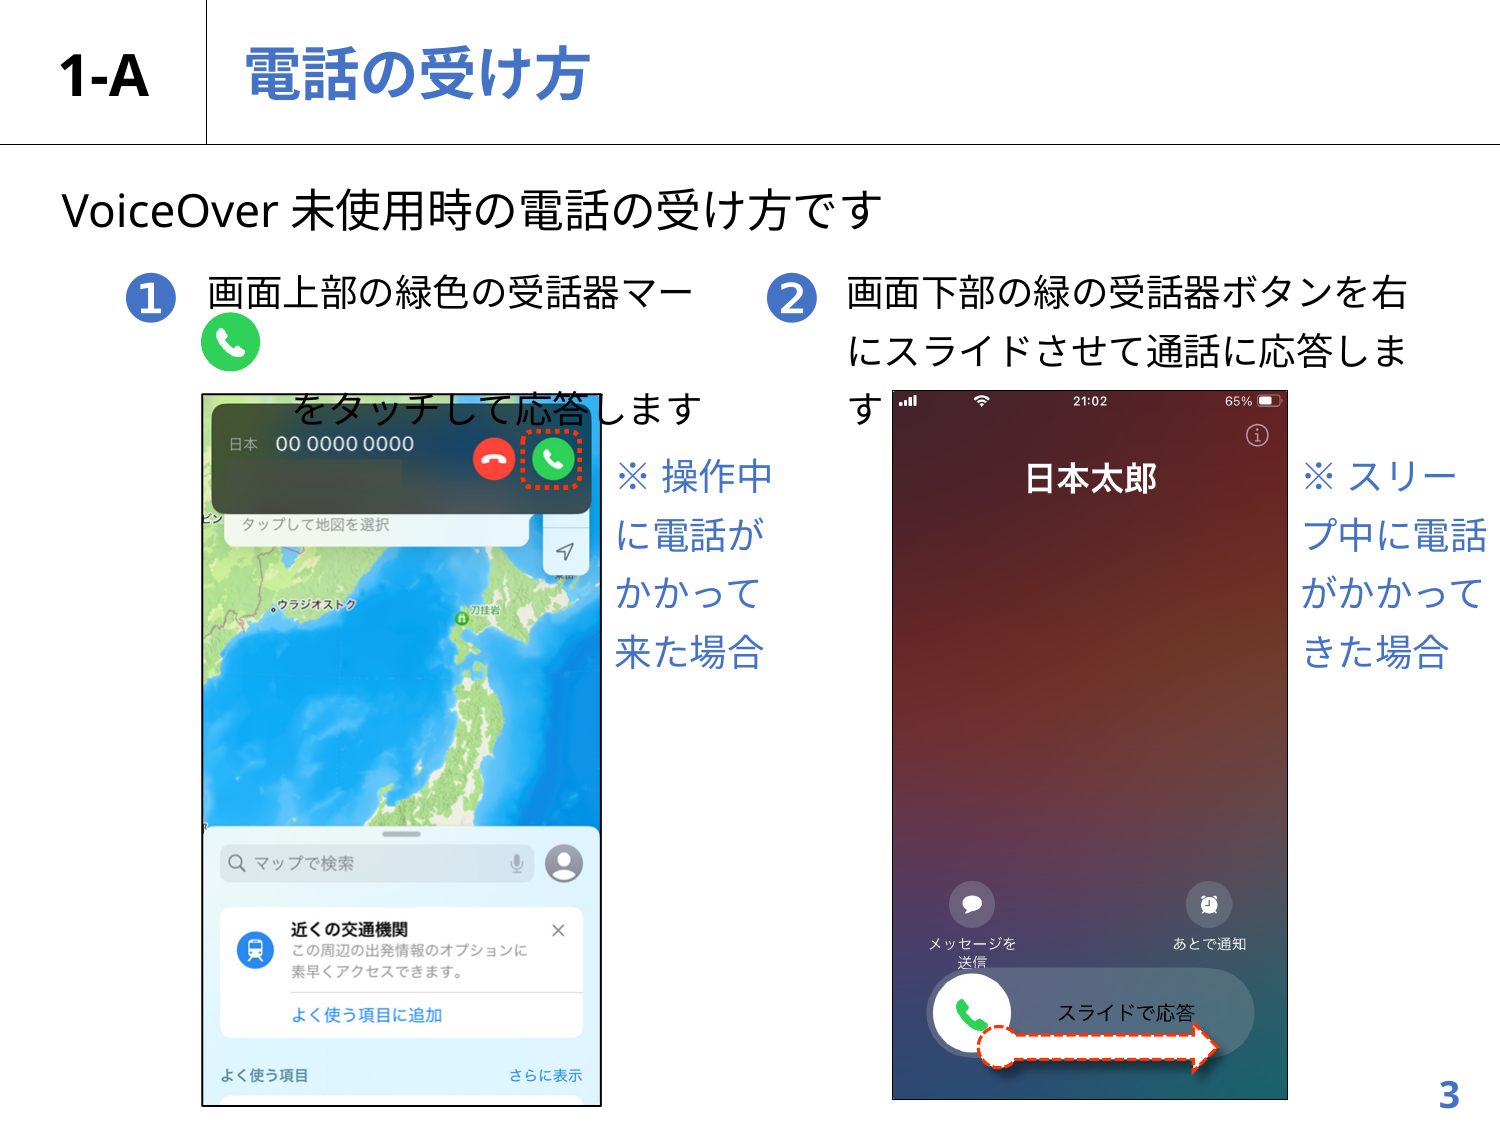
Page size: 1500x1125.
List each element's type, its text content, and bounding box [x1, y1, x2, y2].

text_box ❶ [106, 274, 184, 343]
text_box 画面下部の緑の受話器ボタンを右にスライドさせて通話に応答します [831, 248, 1435, 439]
title 電話の受け方 [228, 36, 1472, 116]
picture [201, 393, 602, 1107]
text_box ※操作中に電話がかかって来た場合 [602, 432, 792, 681]
text_box 1-A [0, 0, 207, 147]
text_box ❷ [747, 274, 831, 343]
picture [892, 390, 1288, 1100]
text_box 3 [1399, 1063, 1500, 1123]
text_box 画面上部の緑色の受話器マーク をタッチして応答します [192, 274, 748, 439]
picture [200, 312, 261, 372]
text_box ※スリープ中に電話がかかってきた場合 [1288, 432, 1500, 681]
text_box VoiceOver未使用時の電話の受け方です [46, 180, 1422, 274]
